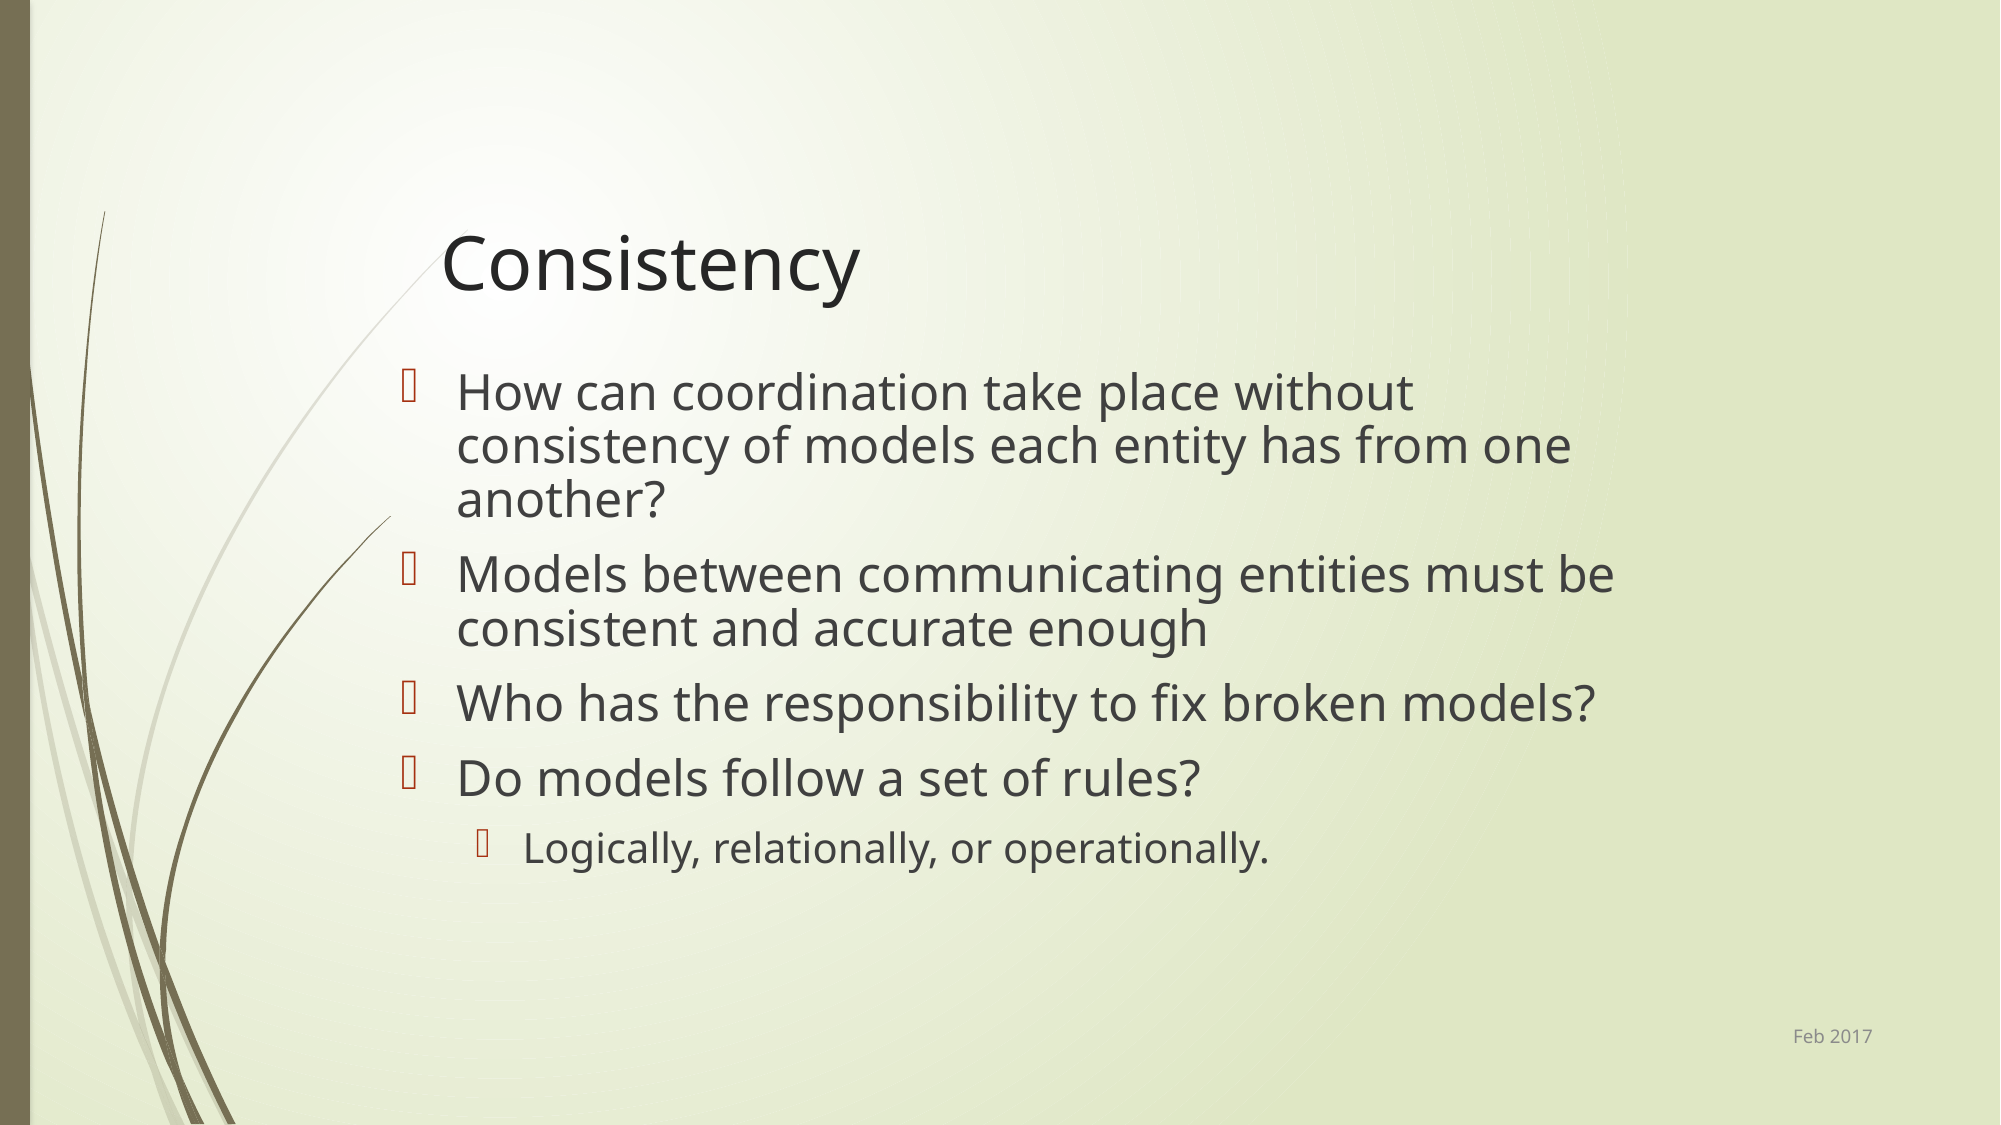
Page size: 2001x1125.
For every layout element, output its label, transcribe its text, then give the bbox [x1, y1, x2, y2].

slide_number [1699, 1005, 1888, 1067]
title Consistency [425, 102, 1888, 313]
list How can coordination take place without consistency of models each entity has from one another? Models between communicating entities must be consistent and accurate enough Who has the responsibility to fix broken models? Do models follow a set of rules? Logically, relationally, or operationally. [385, 359, 1717, 1047]
